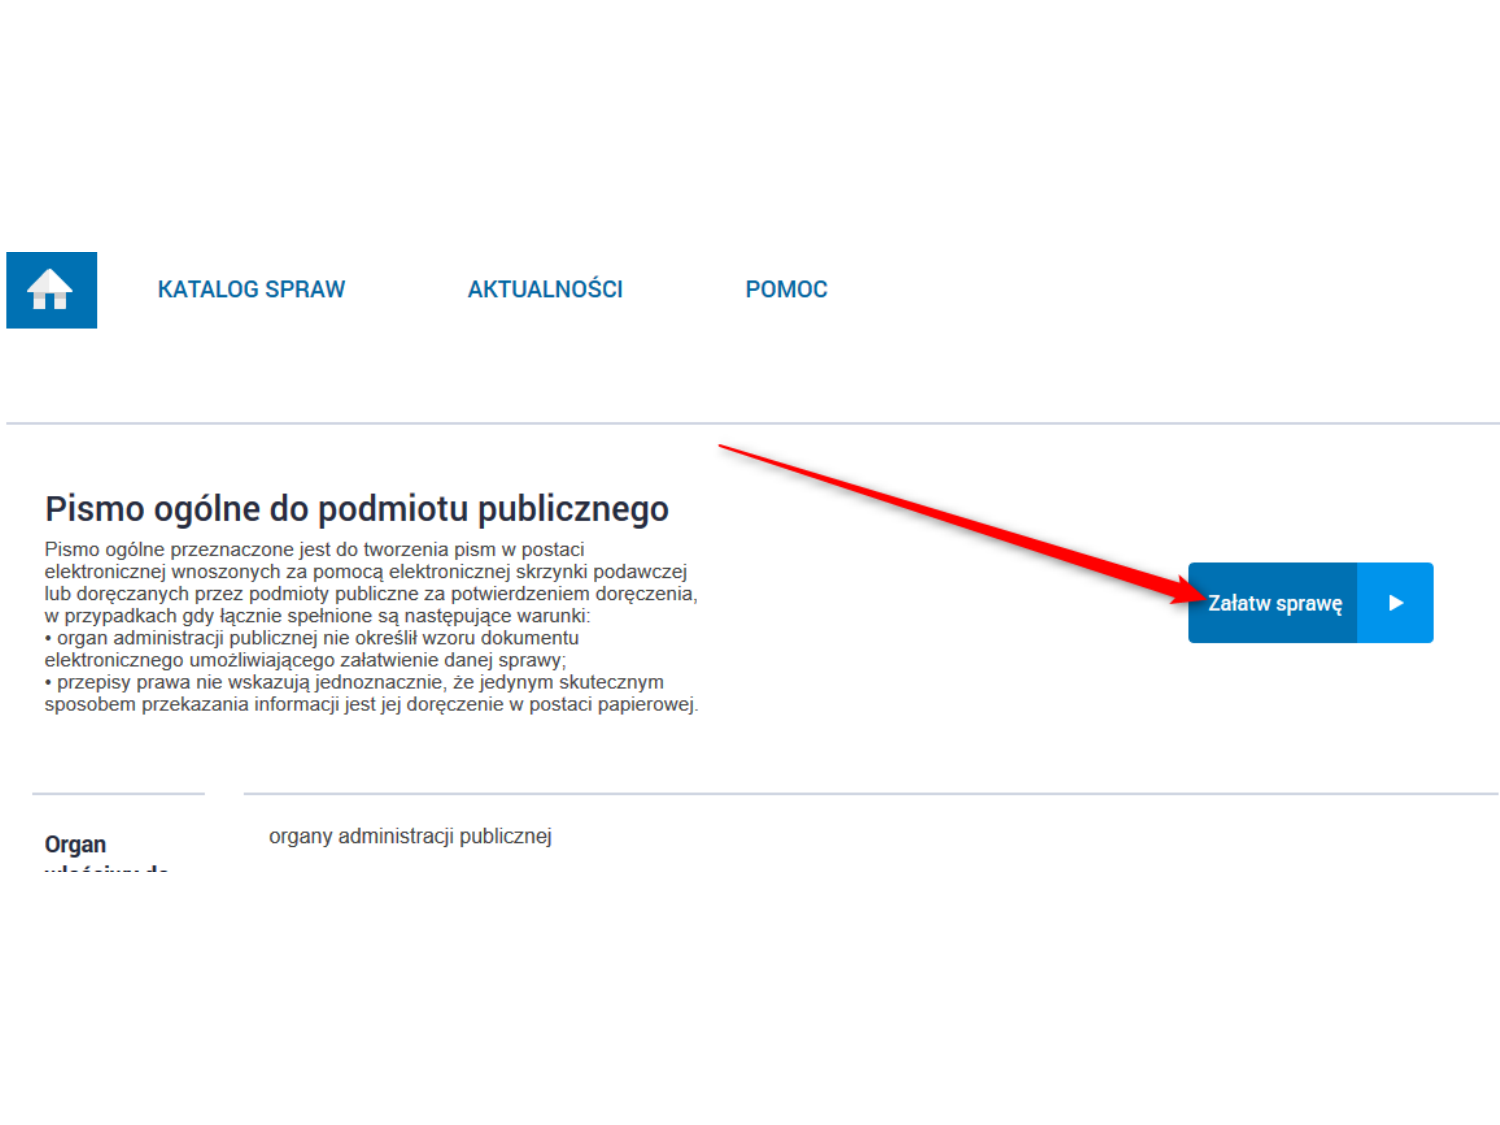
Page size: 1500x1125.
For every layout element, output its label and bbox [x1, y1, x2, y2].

picture [0, 252, 1500, 873]
